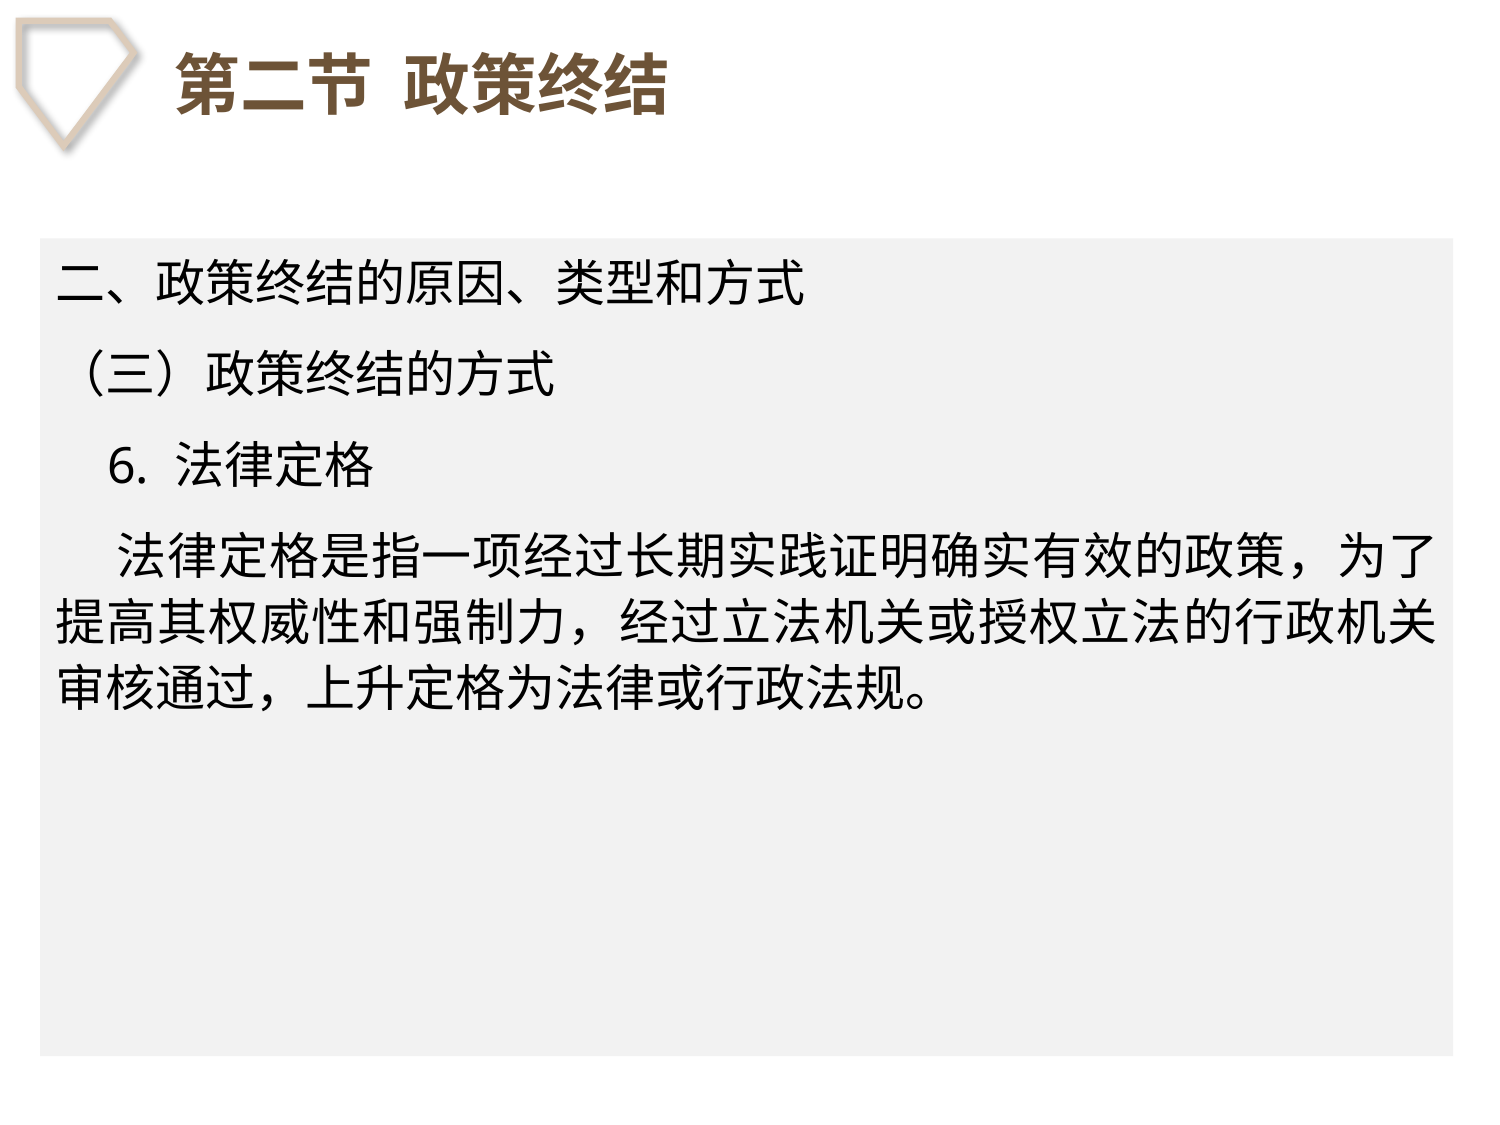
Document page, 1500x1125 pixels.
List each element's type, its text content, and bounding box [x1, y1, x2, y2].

title 第二节 政策终结 [158, 18, 1456, 159]
list 二、政策终结的原因、类型和方式 （三）政策终结的方式 6. 法律定格 法律定格是指一项经过长期实践证明确实有效的政策，为了提高其权威性和强制力，经过立法机关或授权立法的行政机关审核通过，上升定格为法律或行政法规。 [40, 238, 1454, 1057]
